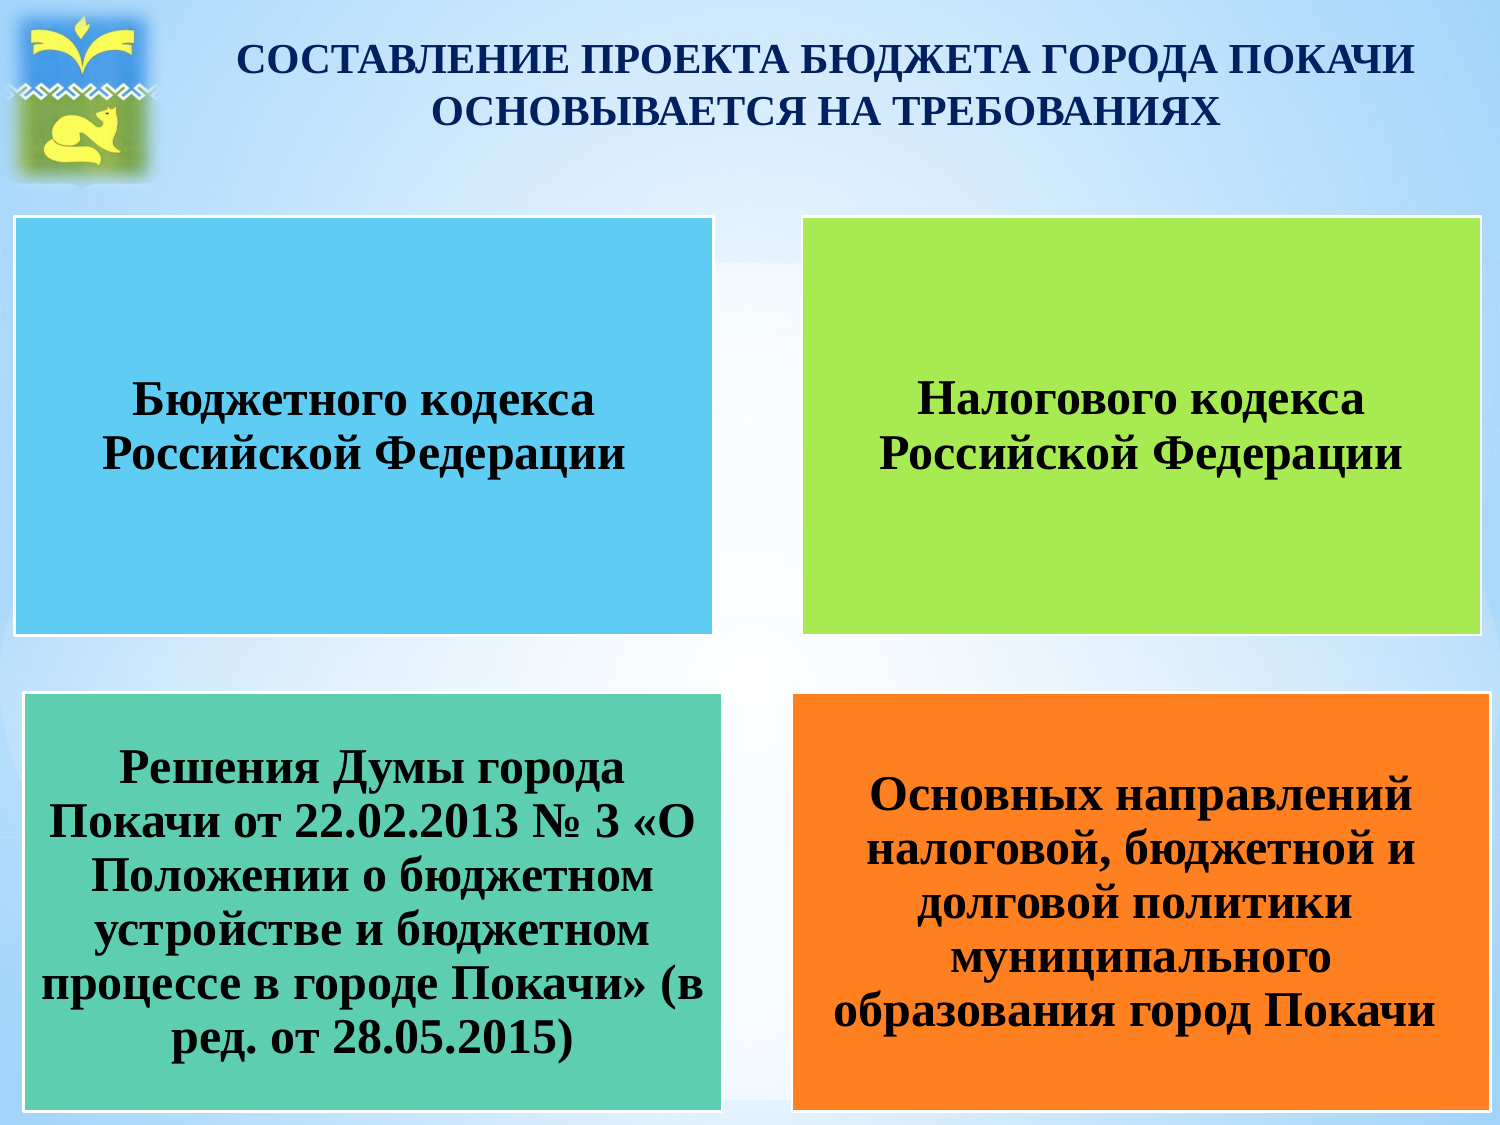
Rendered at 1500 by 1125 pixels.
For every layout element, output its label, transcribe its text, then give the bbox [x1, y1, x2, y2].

picture [0, 0, 165, 194]
title СОСТАВЛЕНИЕ ПРОЕКТА БЮДЖЕТА ГОРОДА ПОКАЧИ ОСНОВЫВАЕТСЯ НА ТРЕБОВАНИЯХ [169, 23, 1500, 142]
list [3, 216, 1500, 1125]
